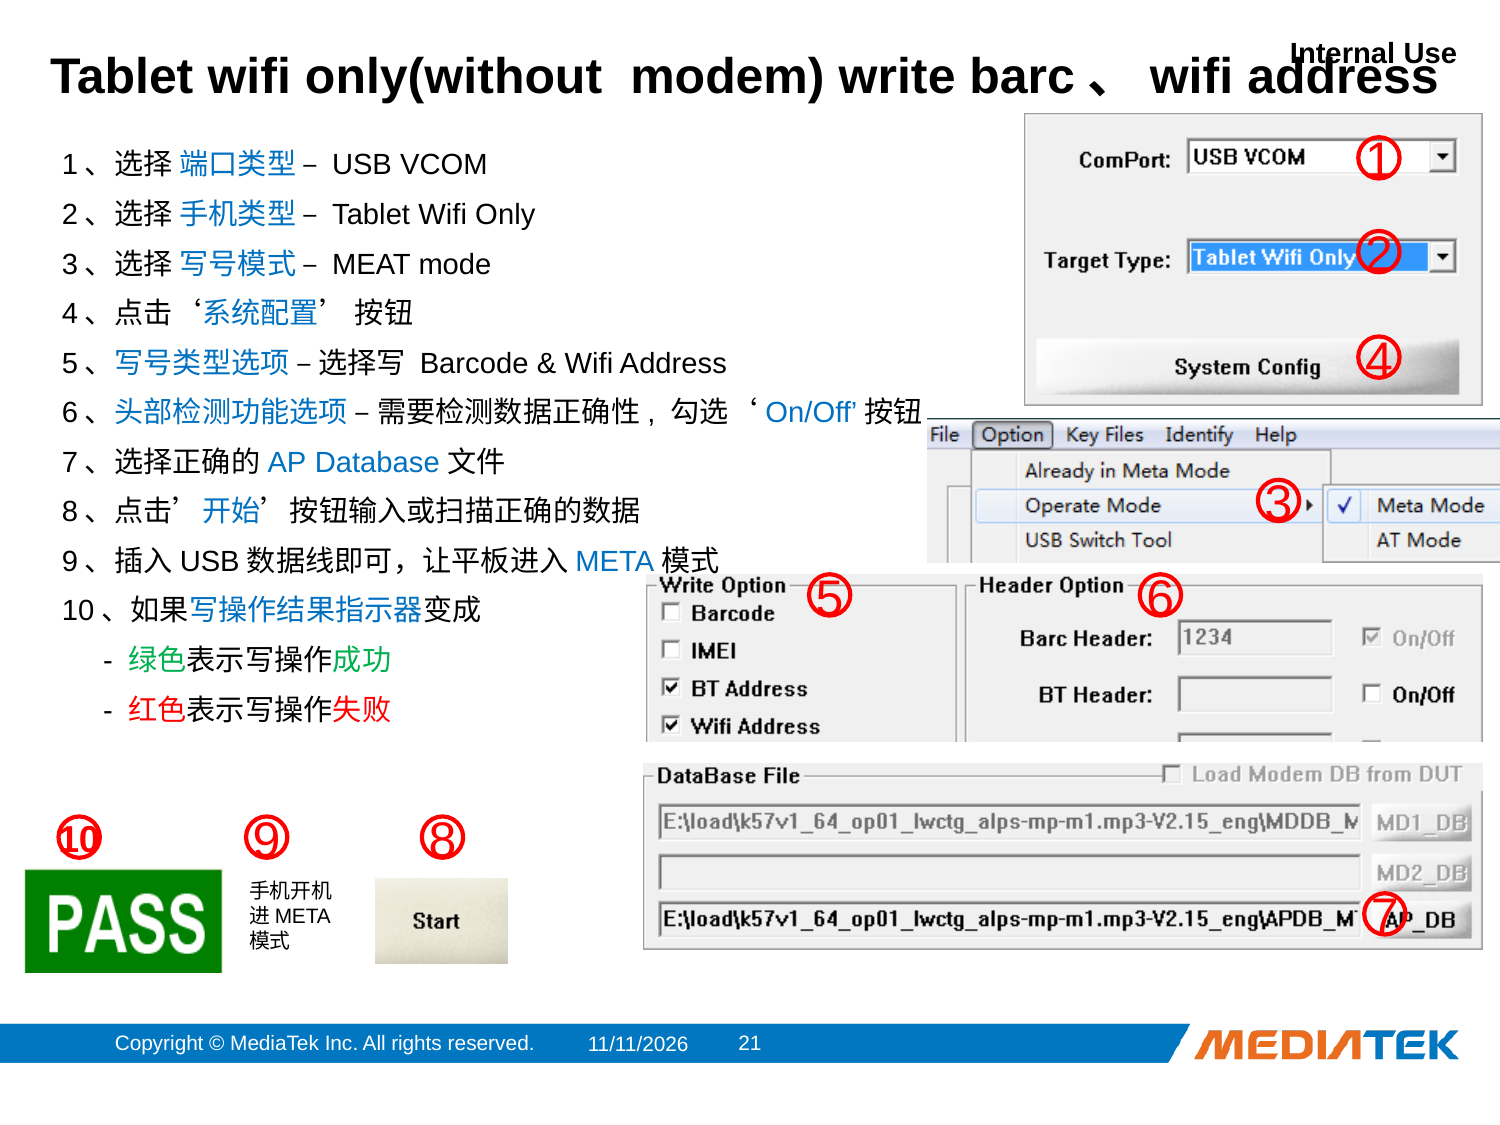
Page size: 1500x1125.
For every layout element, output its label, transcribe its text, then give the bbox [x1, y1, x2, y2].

picture [374, 878, 509, 964]
text_box 9 [243, 814, 290, 860]
text_box 手机开机进META 模式 [234, 870, 352, 960]
picture [642, 763, 1483, 950]
footer Copyright © MediaTek Inc. All rights reserved. [99, 1022, 573, 1090]
picture [646, 574, 1483, 742]
title Tablet wifi only(without modem) write barc、wifi address [34, 18, 1489, 128]
picture [24, 867, 223, 973]
list 1、选择 端口类型 – USB VCOM 2、选择 手机类型 – Tablet Wifi Only 3、选择 写号模式 – MEAT mode 4、点击‘系统配置’ 按钮 5、写号类型选项 – 选择写 Barcode & Wifi Address 6、头部检测功能选项 – 需要检测数据正确性, 勾选‘On/Off’按钮 7、选择正确的AP Database文件 8、点击’开始’按钮输入或扫描正确的数据 9、插入USB数据线即可，让平板进入META模式 10、如果写操作结果指示器变成 - 绿色表示写操作成功 - 红色表示写操作失败 [46, 138, 1500, 996]
text_box 10 [56, 814, 102, 860]
picture [1024, 113, 1483, 406]
picture [0, 1023, 99, 1063]
picture [789, 1023, 1459, 1063]
slide_number 20 [711, 1022, 789, 1090]
text_box 8 [419, 814, 466, 860]
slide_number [573, 1022, 711, 1090]
picture [926, 418, 1500, 563]
